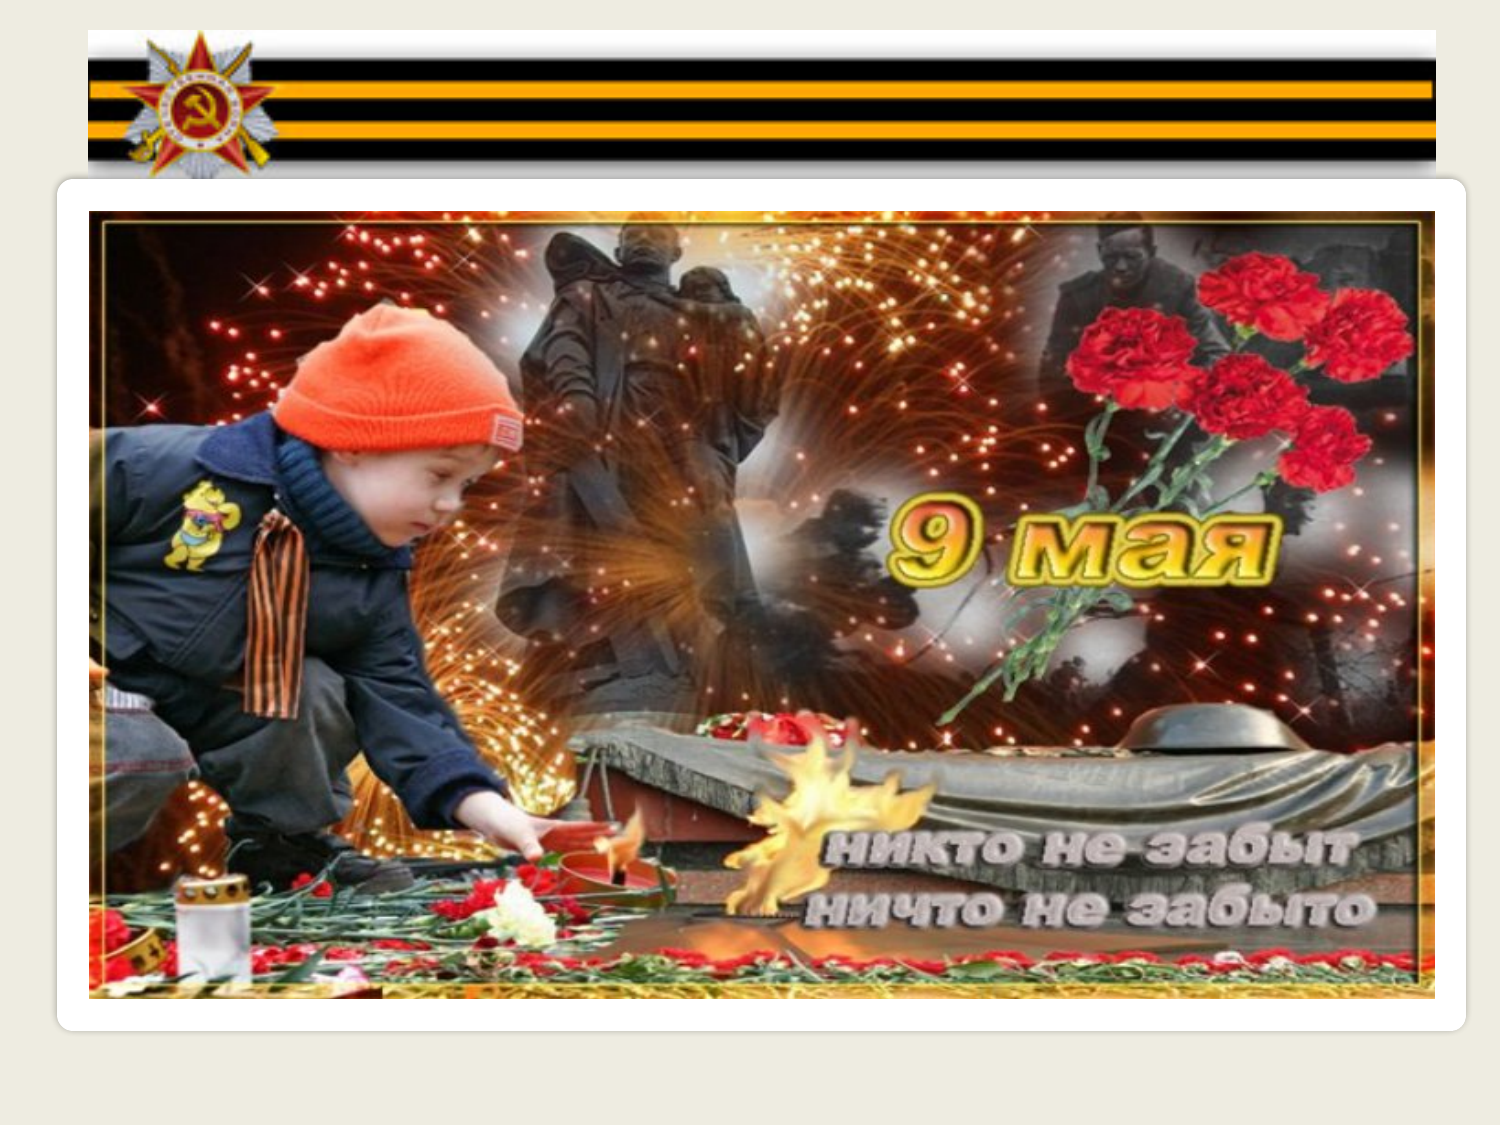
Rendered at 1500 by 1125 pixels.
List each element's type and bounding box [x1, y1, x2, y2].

picture [88, 30, 1436, 1000]
